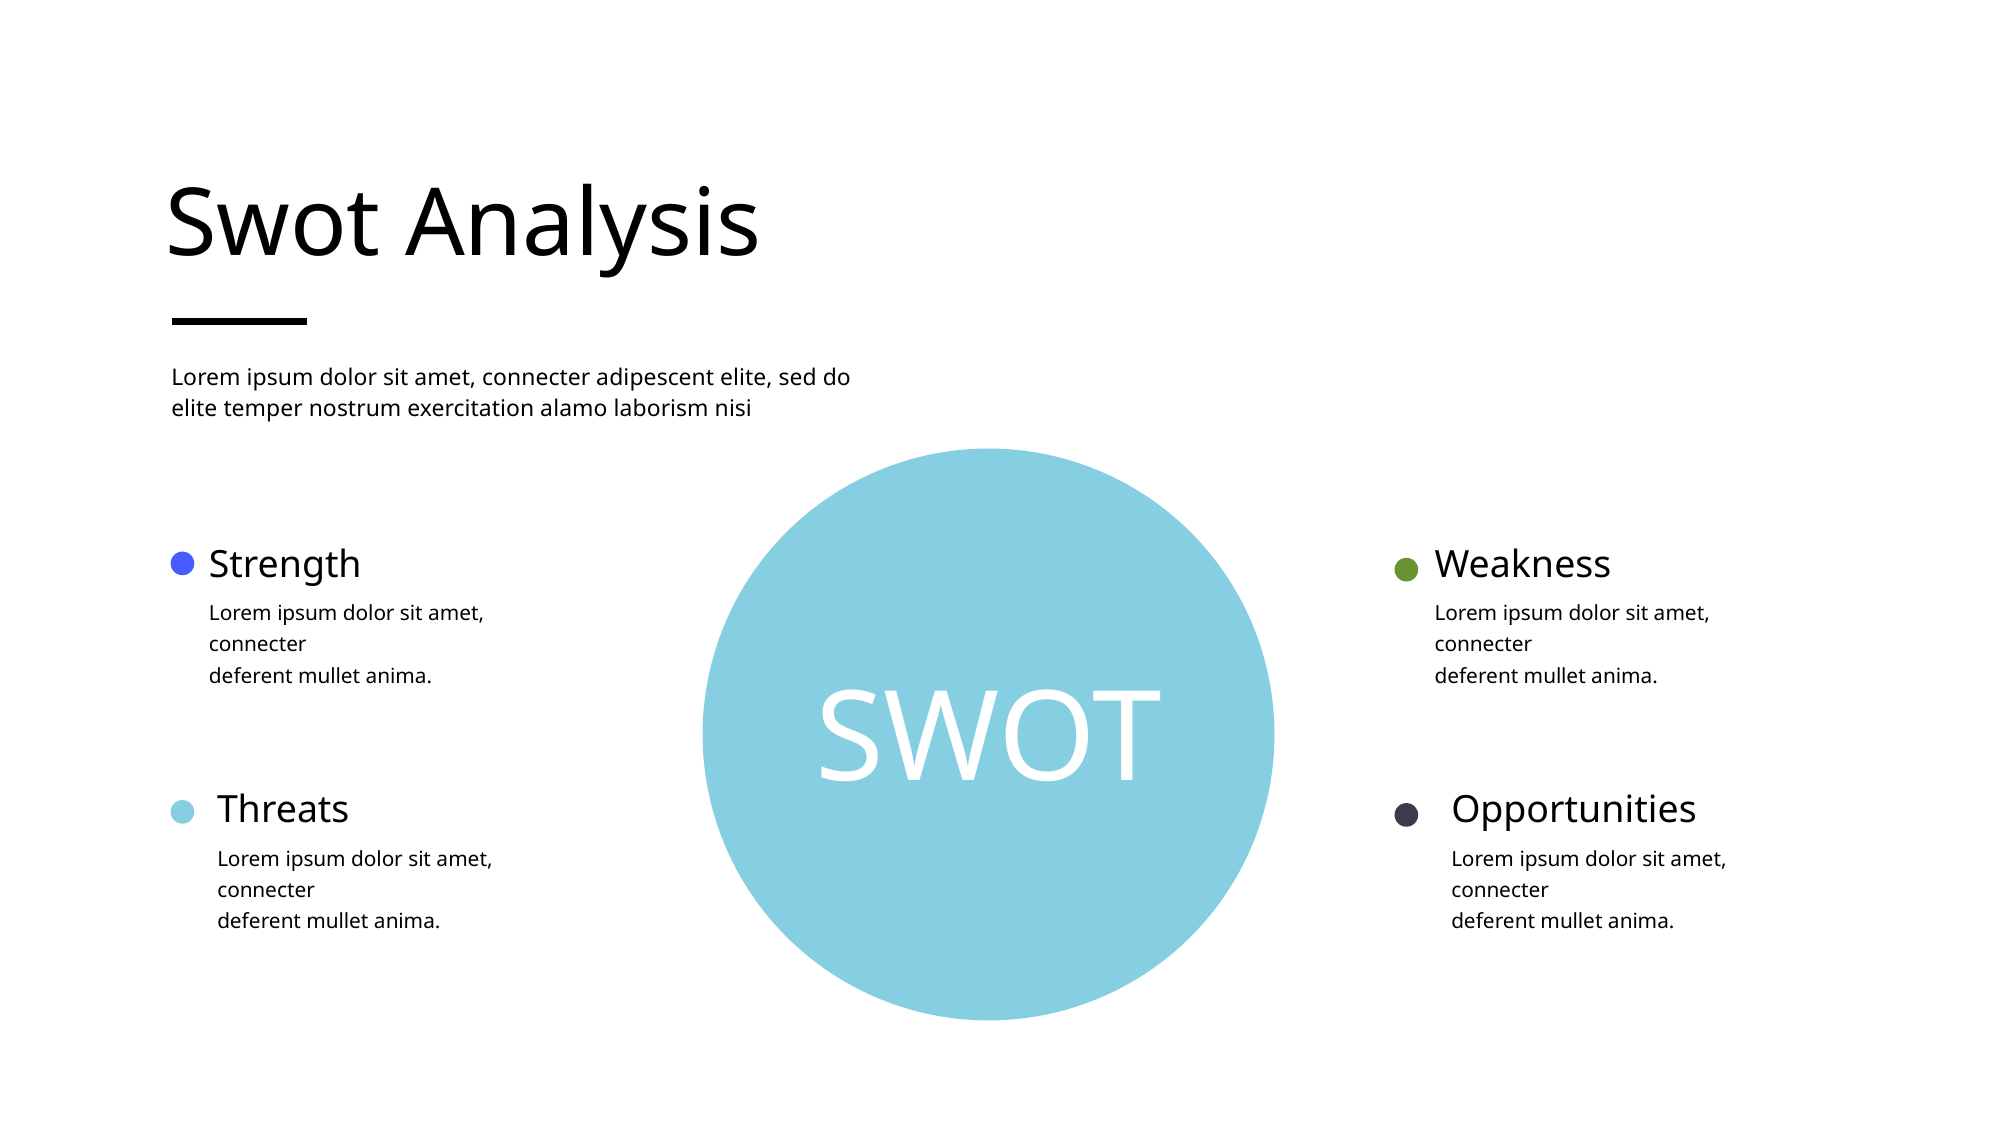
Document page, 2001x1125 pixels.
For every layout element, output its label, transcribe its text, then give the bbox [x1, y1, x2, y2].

text_box Strength [194, 533, 527, 586]
text_box [1393, 556, 1420, 583]
text_box Lorem ipsum dolor sit amet, connecter adipescent elite, sed do elite temper nostrum exercitation alamo laborism nisi [156, 351, 898, 429]
text_box Swot Analysis [150, 172, 1163, 282]
text_box Opportunities [1436, 779, 1770, 831]
text_box SWOT [788, 652, 1189, 813]
text_box Lorem ipsum dolor sit amet, connecter deferent mullet anima. [194, 586, 575, 695]
text_box Lorem ipsum dolor sit amet, connecter deferent mullet anima. [202, 831, 583, 941]
text_box Lorem ipsum dolor sit amet, connecter deferent mullet anima. [1436, 831, 1817, 941]
text_box [701, 447, 1276, 1022]
text_box [1393, 801, 1420, 828]
text_box Lorem ipsum dolor sit amet, connecter deferent mullet anima. [1419, 586, 1800, 695]
text_box Weakness [1419, 533, 1753, 586]
text_box Threats [202, 779, 536, 831]
text_box [169, 798, 196, 825]
text_box [169, 550, 196, 577]
